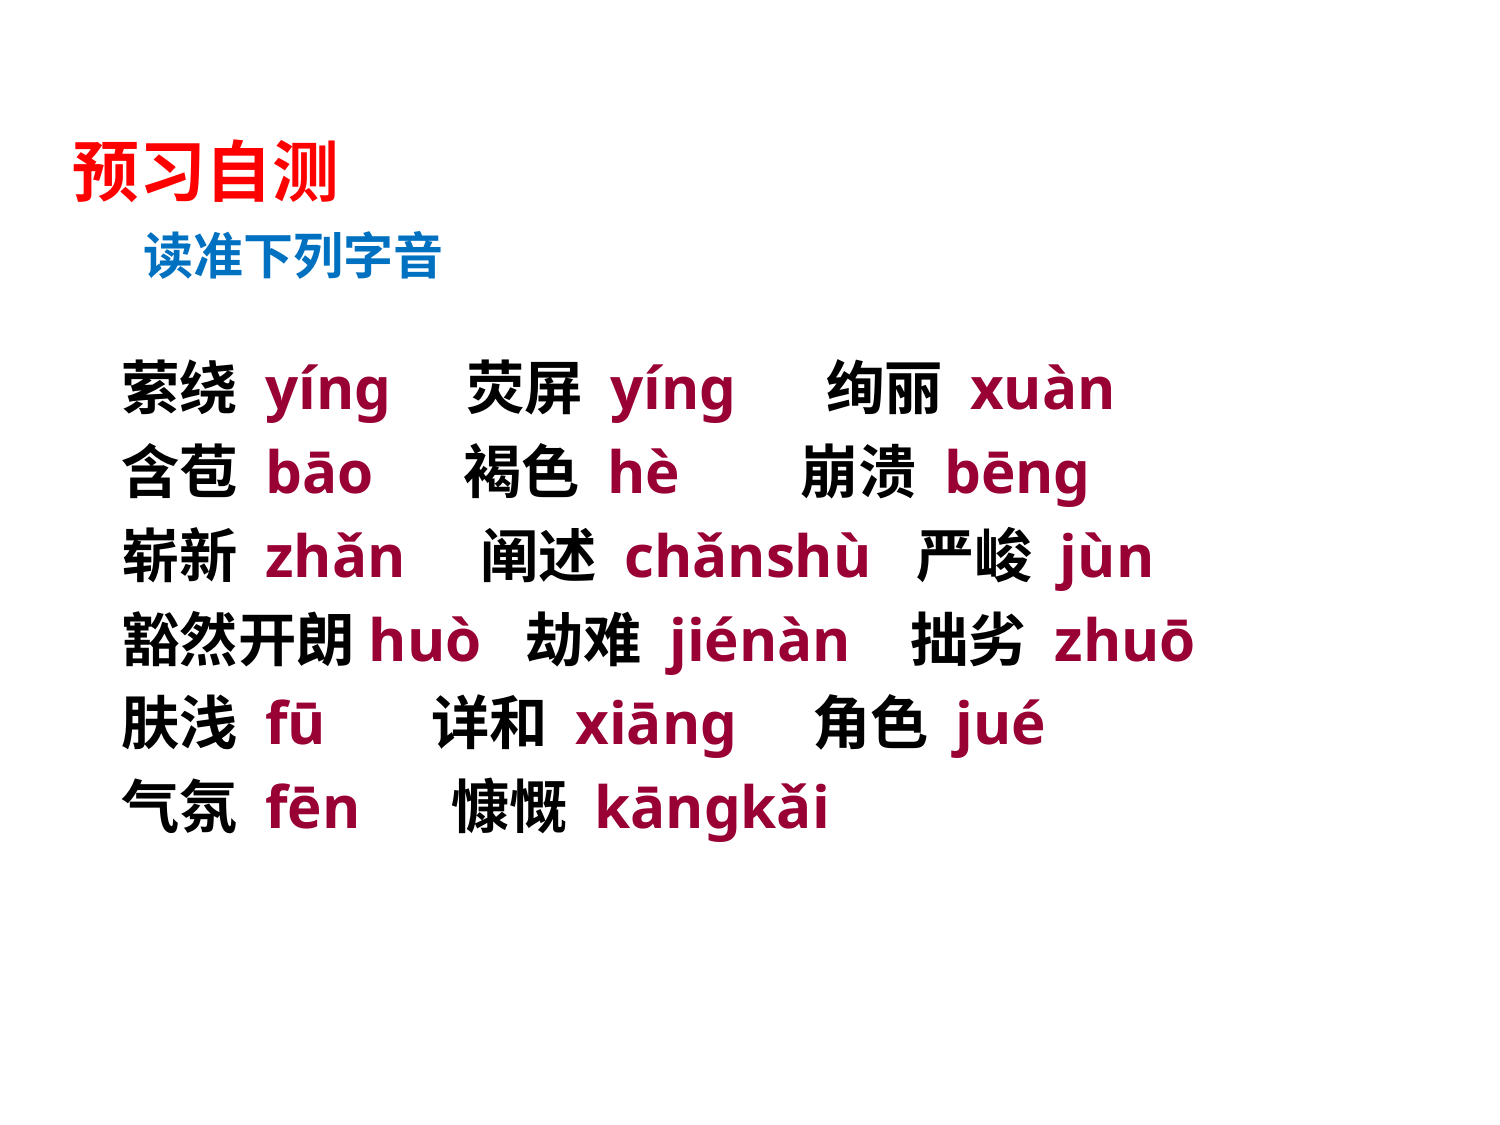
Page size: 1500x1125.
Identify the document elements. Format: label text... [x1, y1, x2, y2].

text_box 萦绕 yíng 荧屏 yíng 绚丽 xuàn 含苞 bāo 褐色 hè 崩溃 bēng 崭新 zhǎn 阐述 chǎnshù 严峻 jùn 豁然开朗huò 劫难 jiénàn 拙劣 zhuō 肤浅 fū 详和 xiāng 角色 jué 气氛 fēn 慷慨 kāngkǎi [106, 329, 1442, 1005]
text_box 读准下列字音 [129, 217, 459, 292]
text_box 预习自测 [57, 122, 355, 217]
